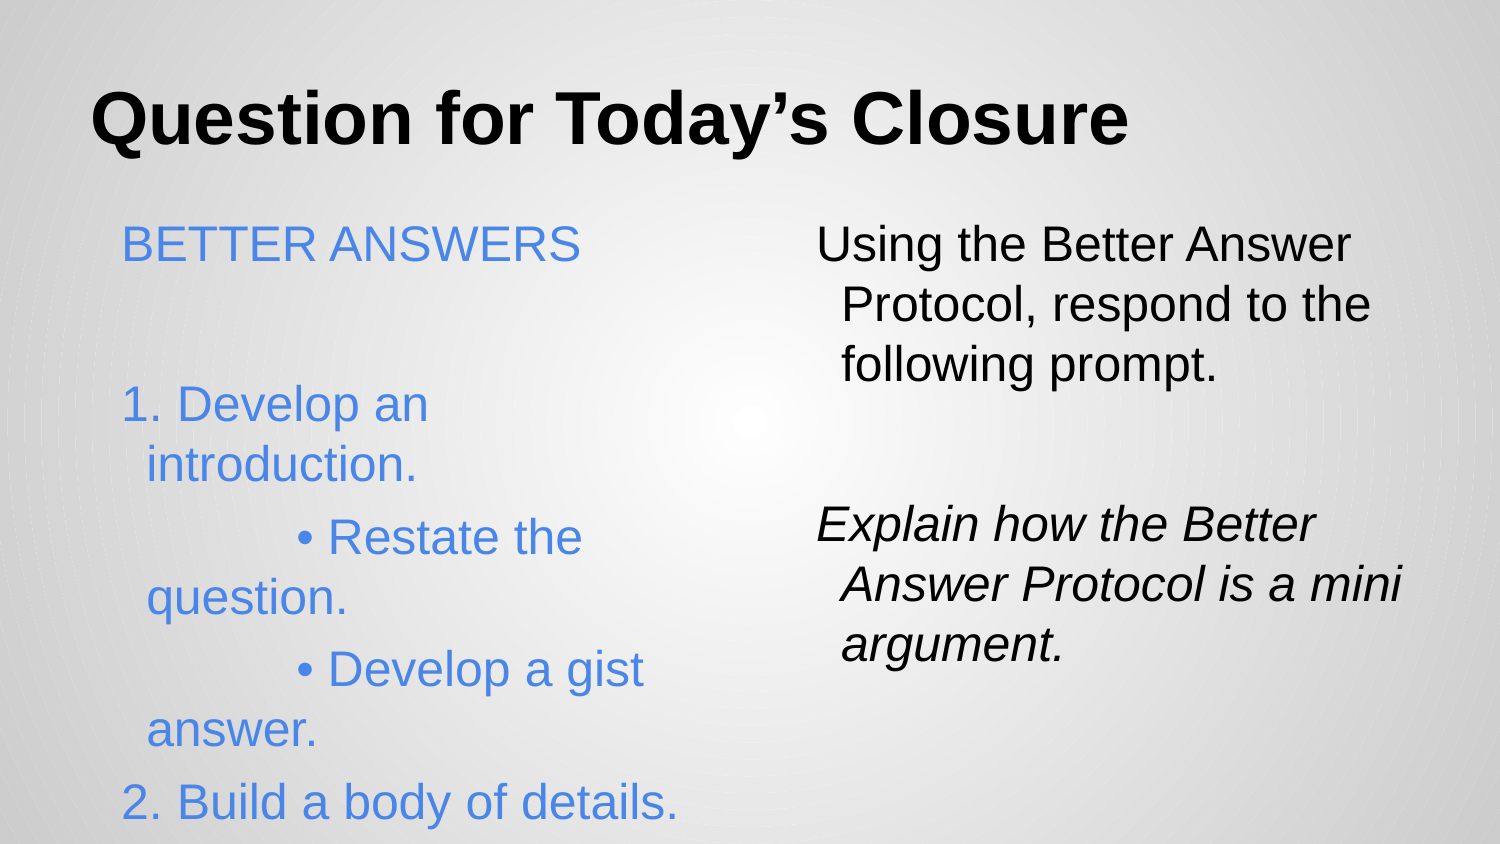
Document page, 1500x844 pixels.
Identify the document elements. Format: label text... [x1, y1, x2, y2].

title Question for Today’s Closure [74, 33, 1426, 175]
list BETTER ANSWERS 1. Develop an introduction. • Restate the question. • Develop a gist answer. 2. Build a body of details. 3. Draw a conclusion. [74, 196, 731, 809]
list Using the Better Answer Protocol, respond to the following prompt. Explain how the Better Answer Protocol is a mini argument. [769, 196, 1426, 809]
